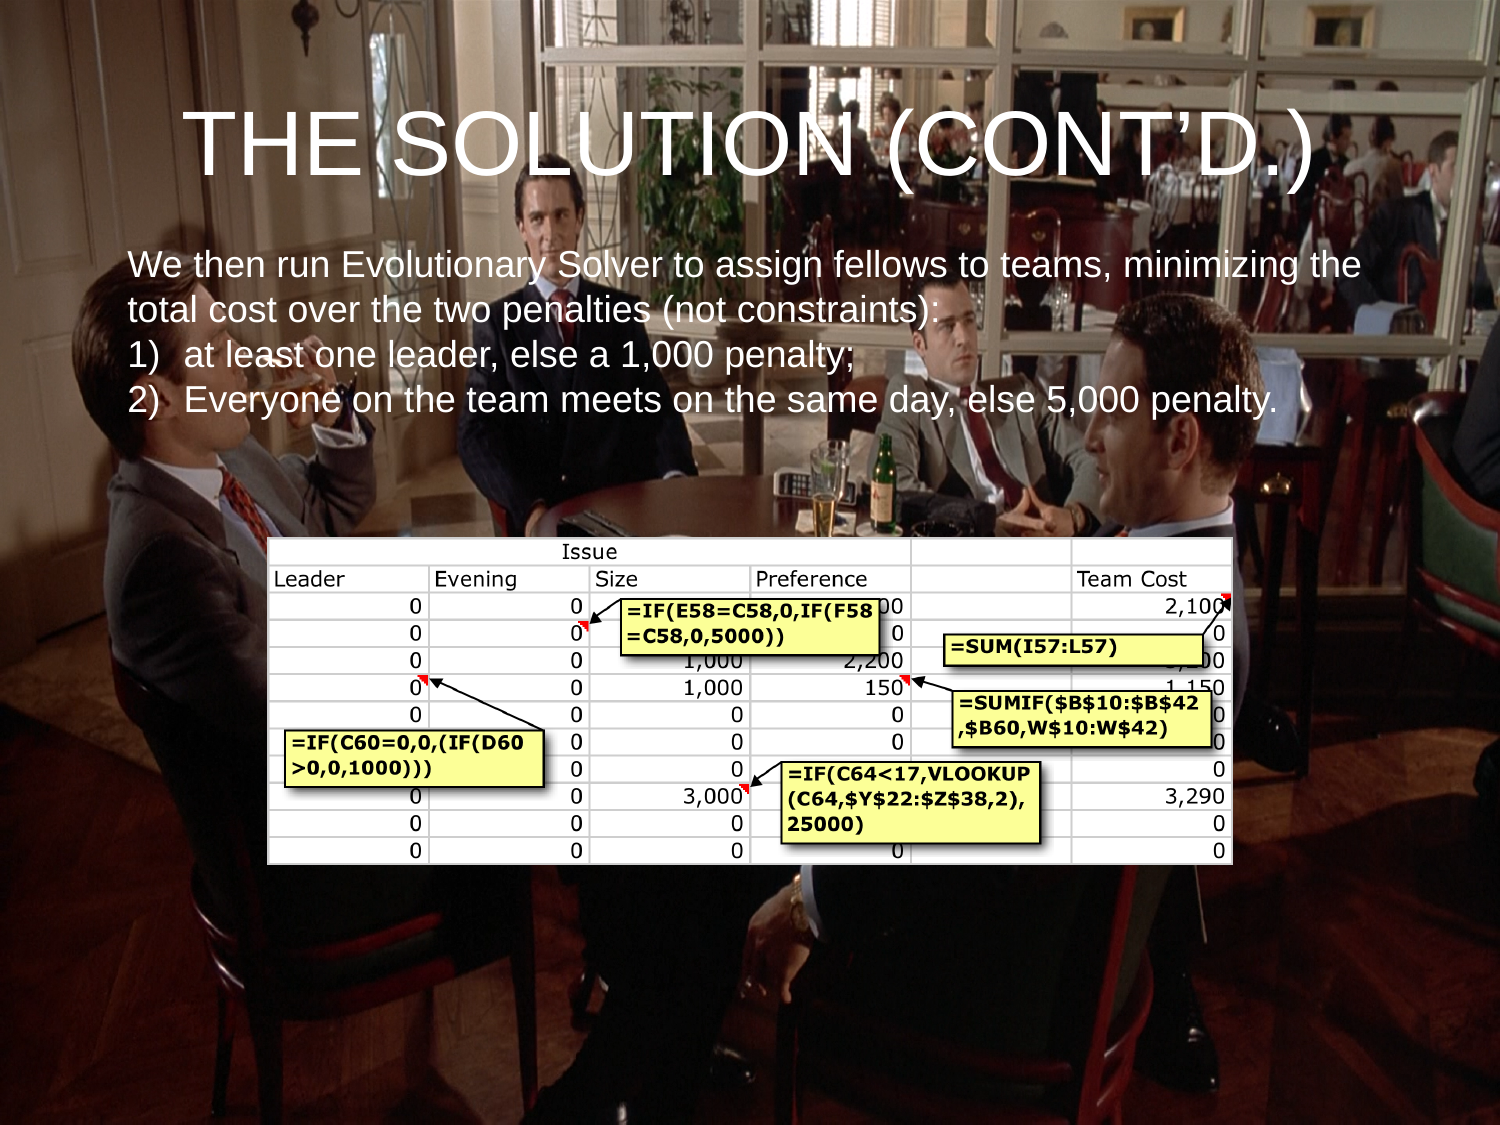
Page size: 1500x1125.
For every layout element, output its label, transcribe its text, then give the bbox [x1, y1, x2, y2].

text_box We then run Evolutionary Solver to assign fellows to teams, minimizing the total cost over the two penalties (not constraints): at least one leader, else a 1,000 penalty; Everyone on the team meets on the same day, else 5,000 penalty. [112, 232, 1425, 428]
picture [0, 0, 1500, 1125]
title The Solution (cont’d.) [75, 45, 1425, 233]
